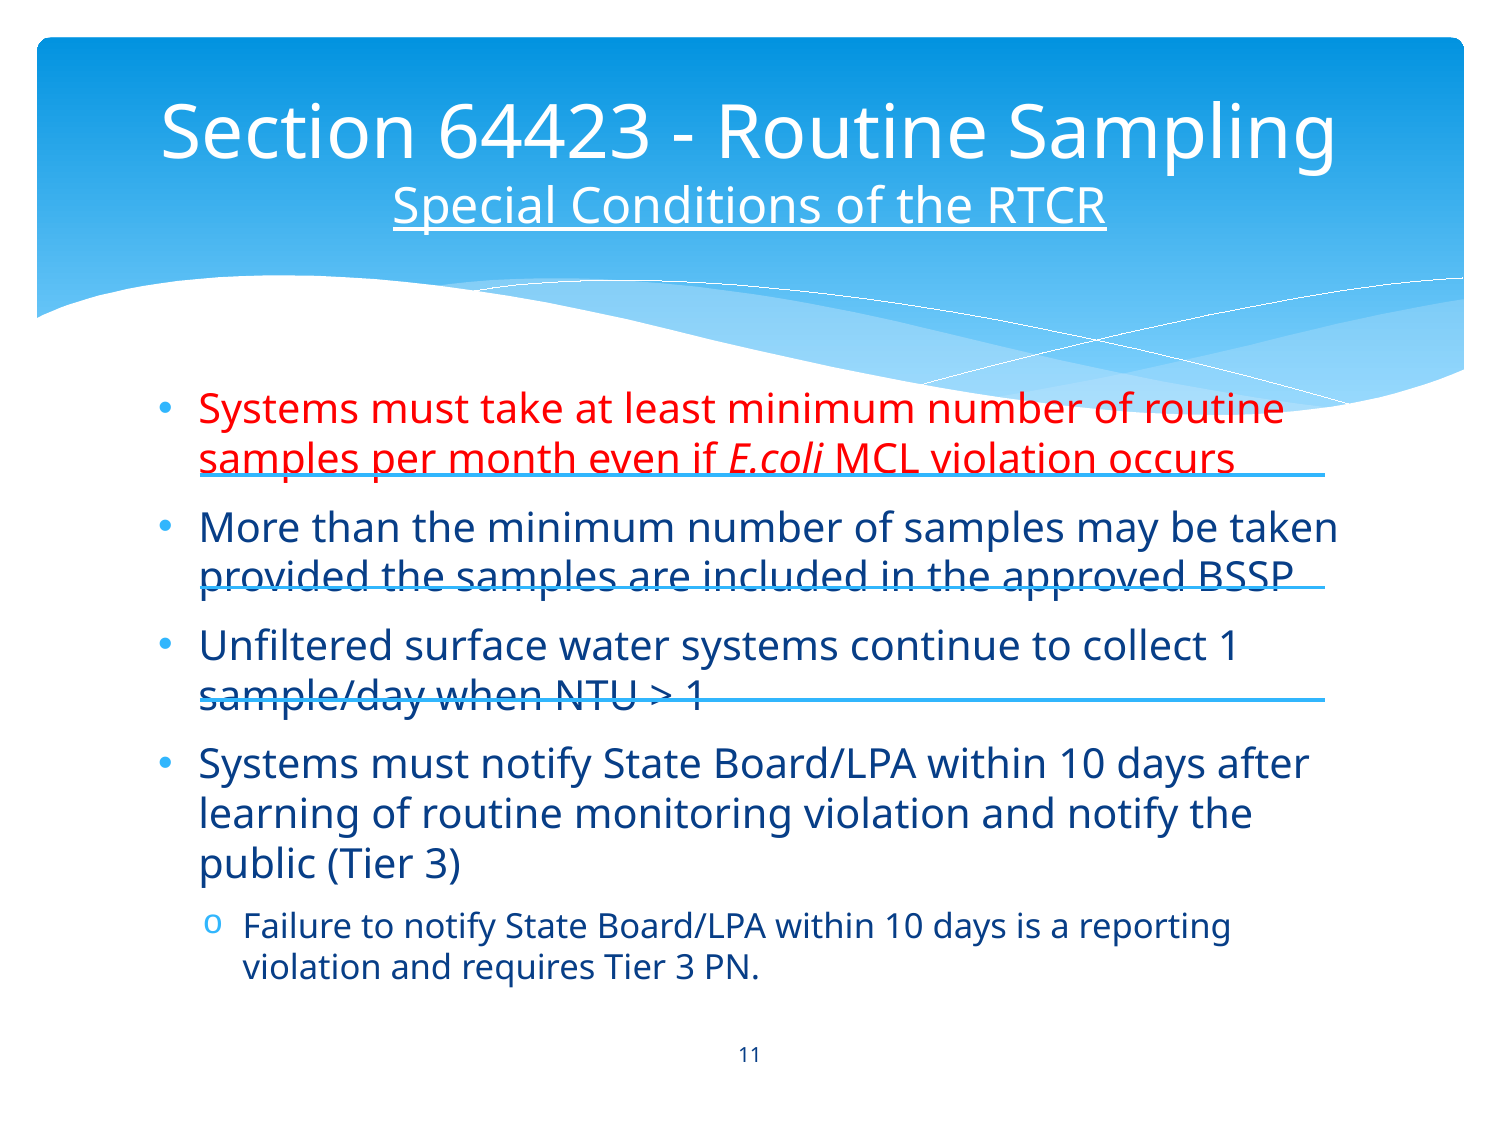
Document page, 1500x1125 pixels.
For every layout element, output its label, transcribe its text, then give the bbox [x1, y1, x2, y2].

slide_number 11 [654, 1025, 846, 1086]
title Section 64423 - Routine Sampling Special Conditions of the RTCR [75, 55, 1425, 261]
list Systems must take at least minimum number of routine samples per month even if E.coli MCL violation occurs More than the minimum number of samples may be taken provided the samples are included in the approved BSSP Unfiltered surface water systems continue to collect 1 sample/day when NTU > 1 Systems must notify State Board/LPA within 10 days after learning of routine monitoring violation and notify the public (Tier 3) Failure to notify State Board/LPA within 10 days is a reporting violation and requires Tier 3 PN. [143, 375, 1359, 1005]
